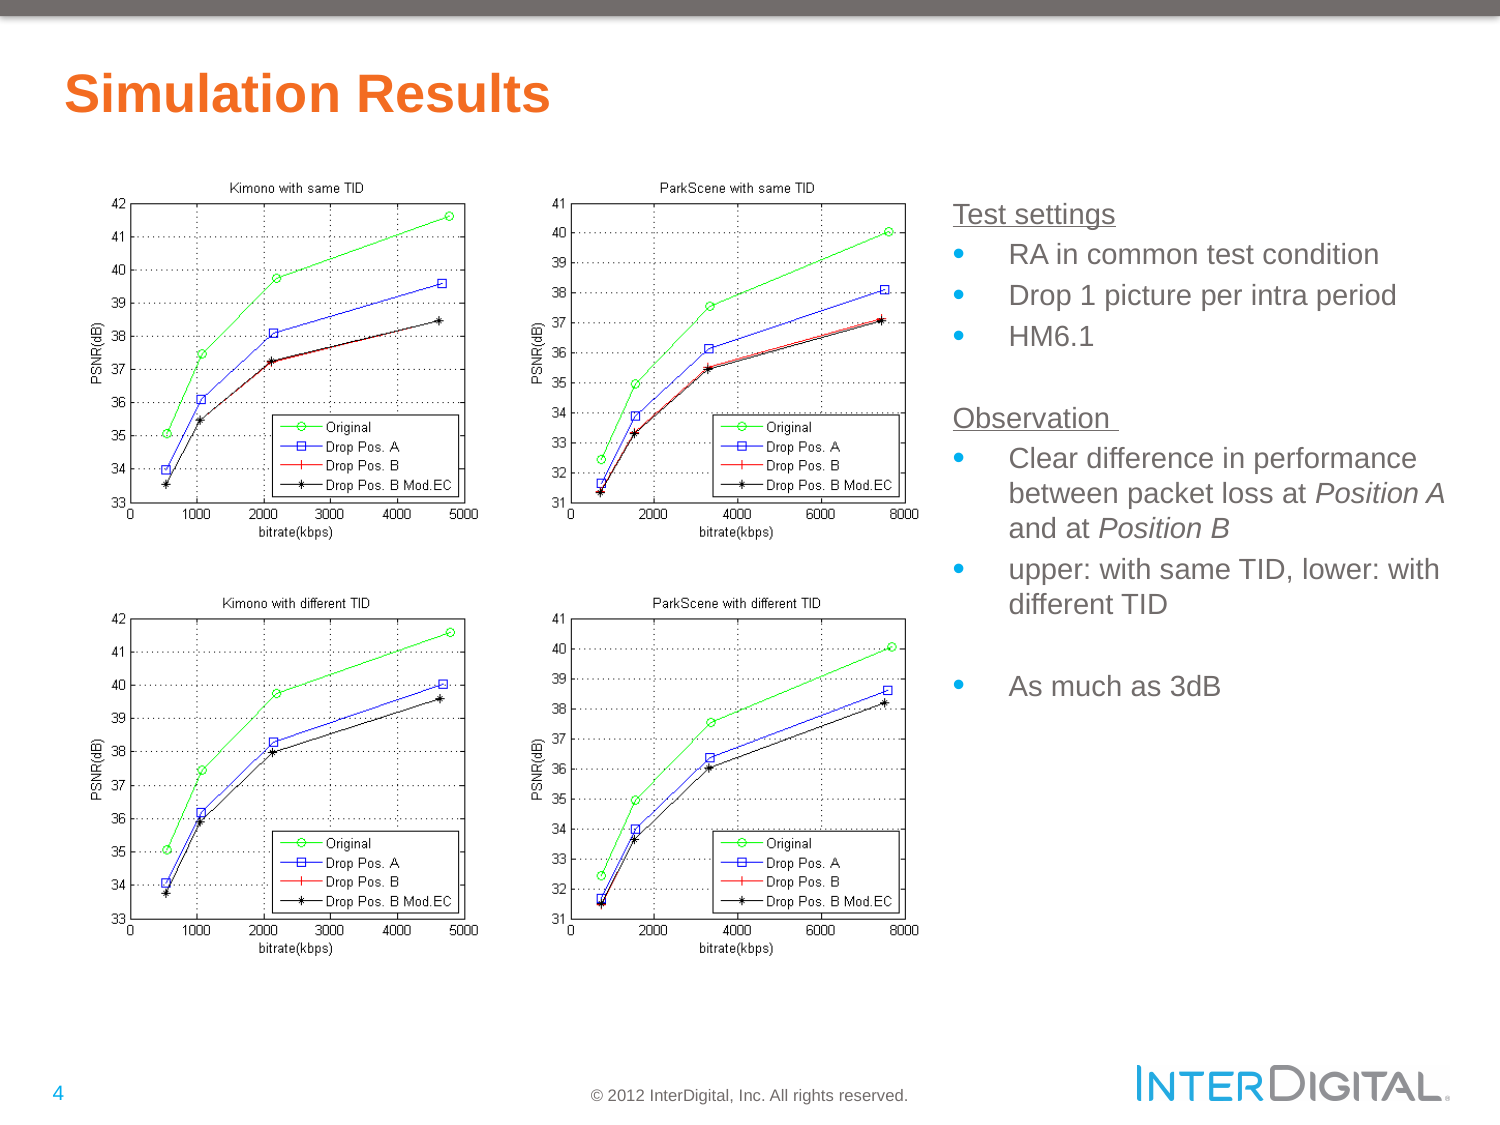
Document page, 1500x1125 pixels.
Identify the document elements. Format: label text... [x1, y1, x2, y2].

title Simulation Results [49, 45, 1400, 138]
picture [1137, 1065, 1450, 1101]
list Test settings RA in common test condition Drop 1 picture per intra period HM6.1 Observation Clear difference in performance between packet loss at Position A and at Position B upper: with same TID, lower: with different TID As much as 3dB [937, 187, 1475, 1032]
picture [0, 137, 1001, 1015]
